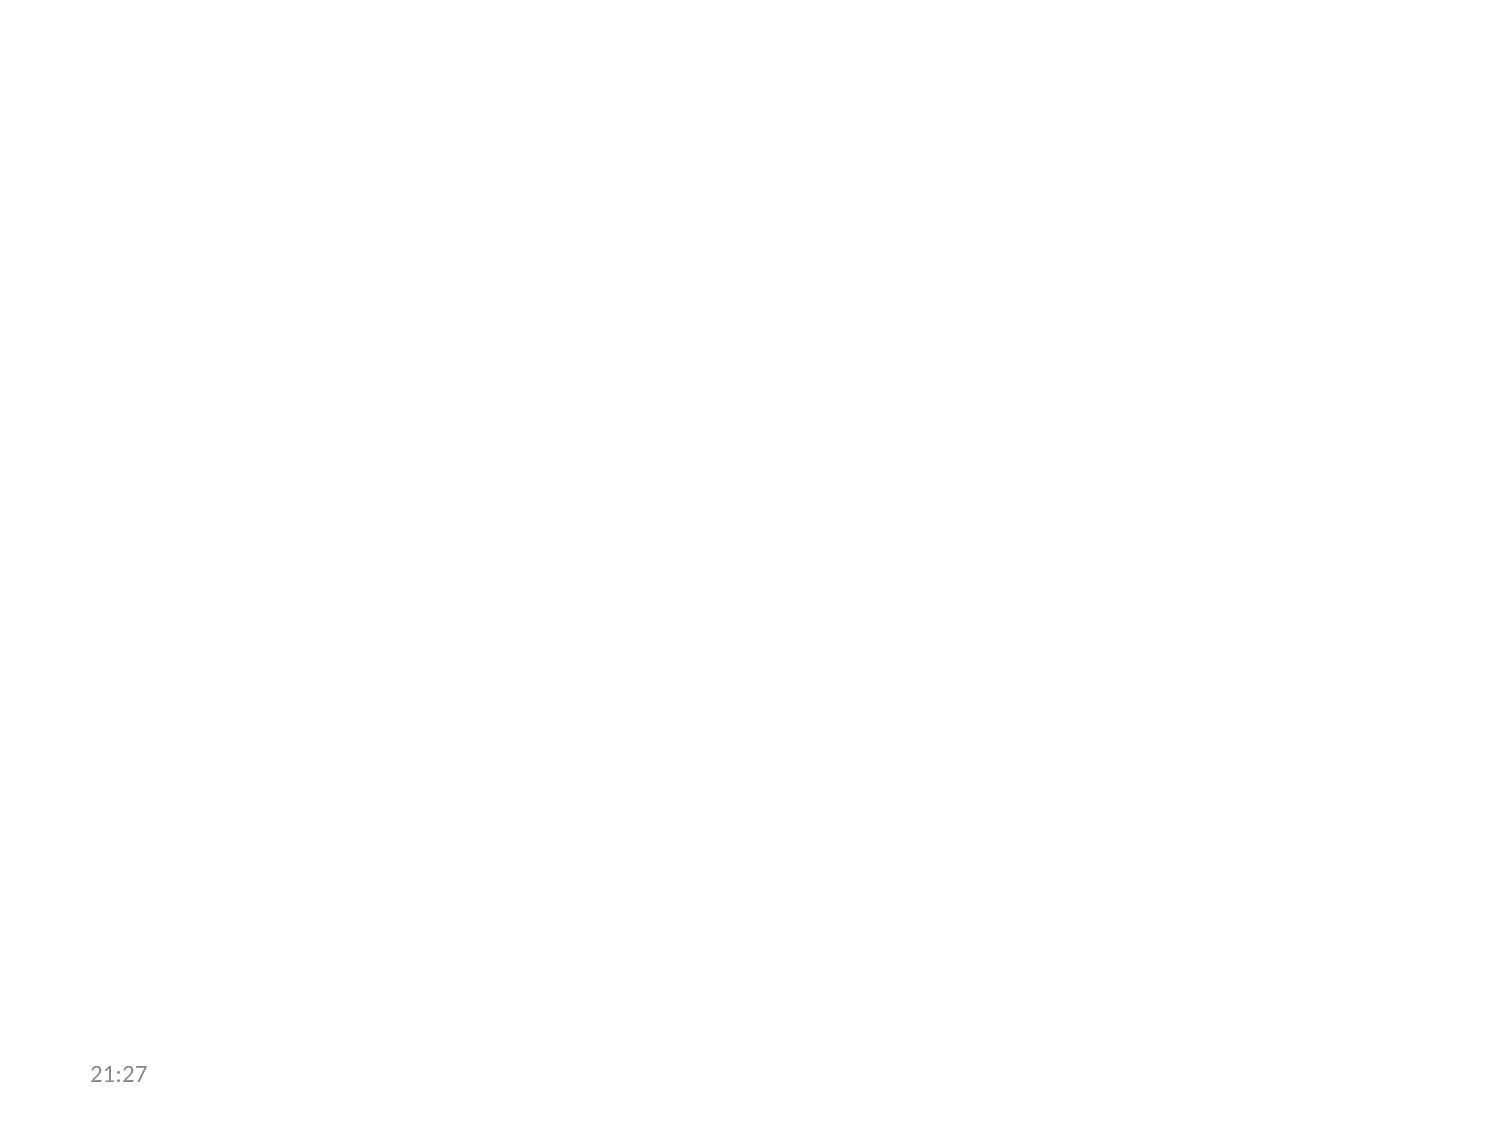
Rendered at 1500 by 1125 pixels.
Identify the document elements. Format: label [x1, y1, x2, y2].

slide_number [75, 1042, 425, 1103]
